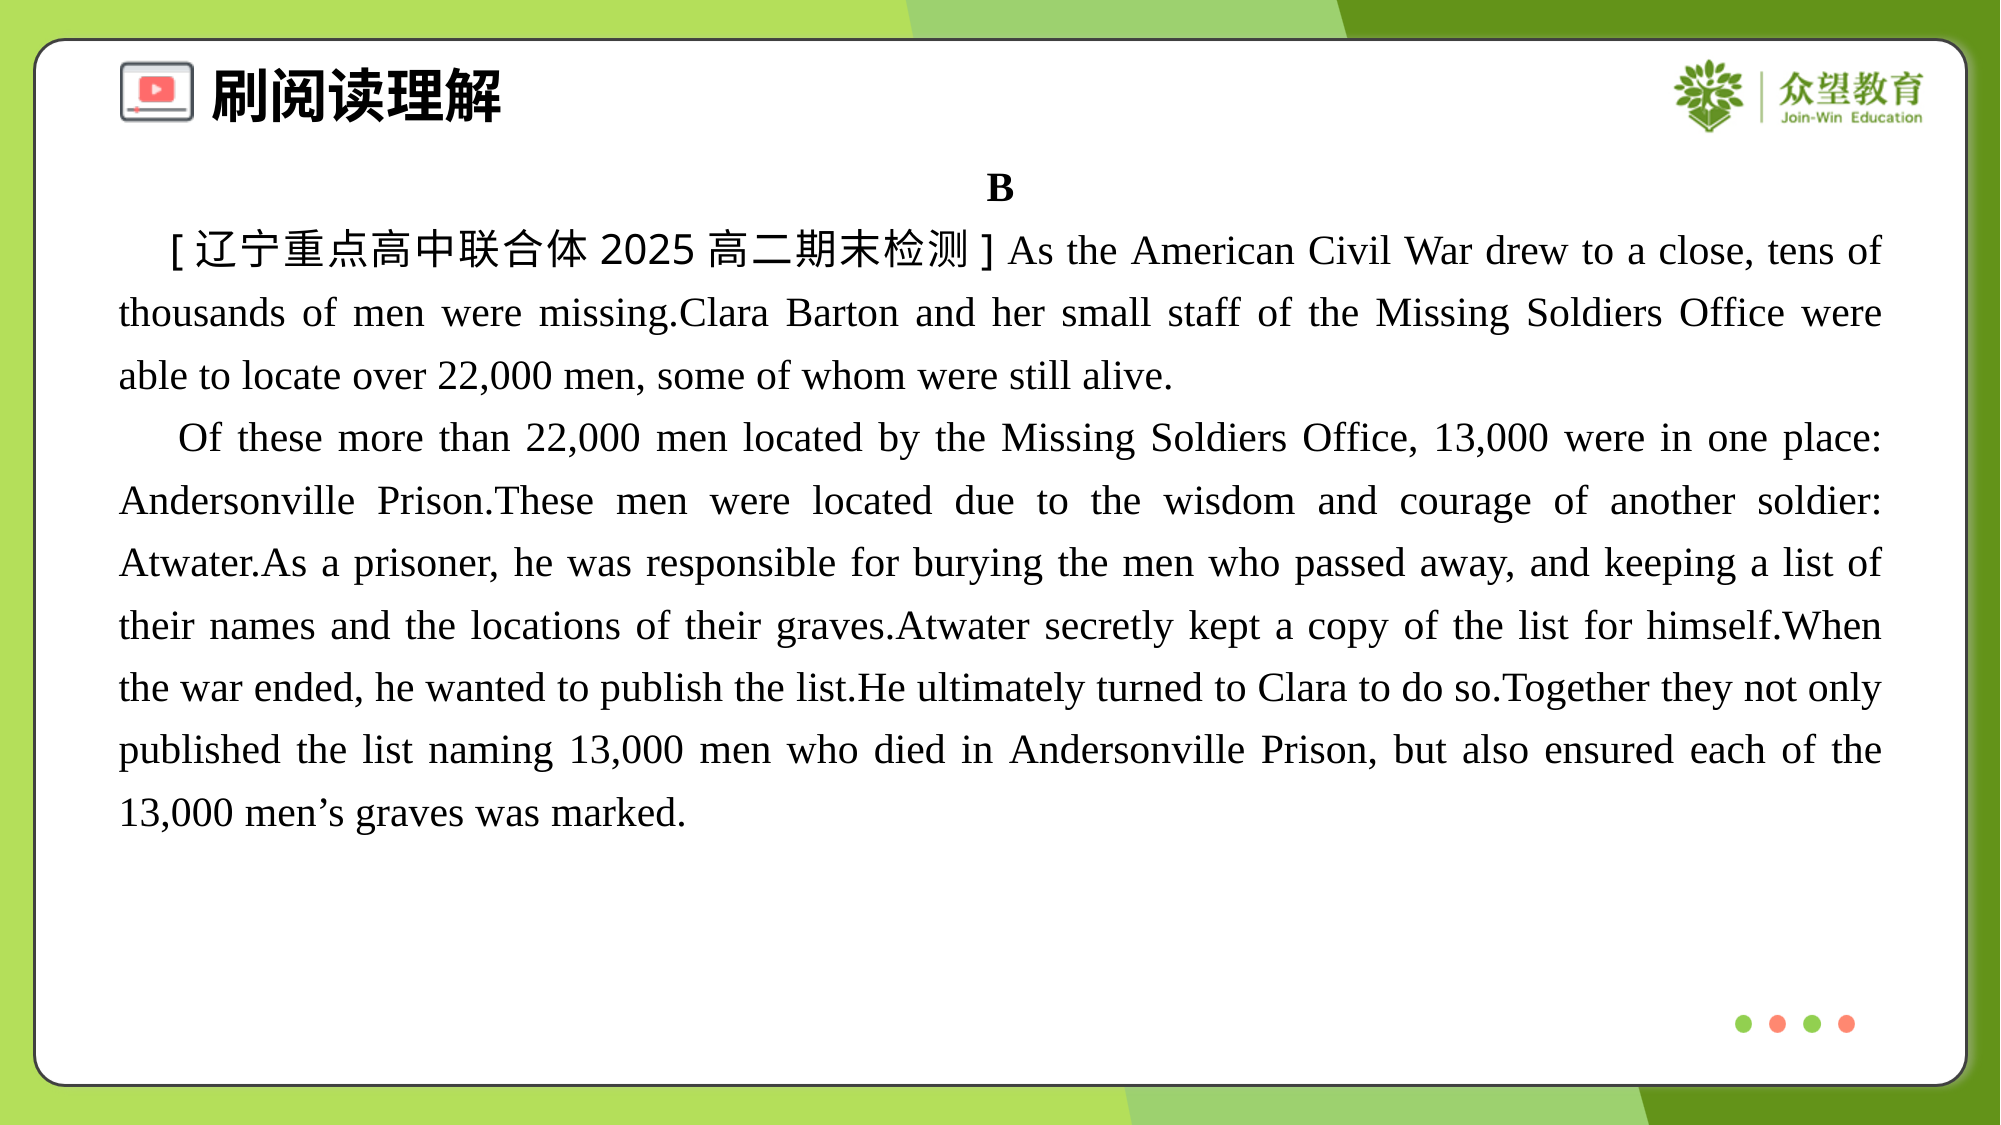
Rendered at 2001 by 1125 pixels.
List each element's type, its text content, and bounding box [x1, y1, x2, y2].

picture [0, 0, 2000, 1125]
text_box B [辽宁重点高中联合体2025高二期末检测] As the American Civil War drew to a close, tens of thousands of men were missing.Clara Barton and her small staff of the Missing Soldiers Office were able to locate over 22,000 men, some of whom were still alive. Of these more than 22,000 men located by the Missing Soldiers Office, 13,000 were in one place: Andersonville Prison.These men were located due to the wisdom and courage of another soldier: Atwater.As a prisoner, he was responsible for burying the men who passed away, and keeping a list of their names and the locations of their graves.Atwater secretly kept a copy of the list for himself.When the war ended, he wanted to publish the list.He ultimately turned to Clara to do so.Together they not only published the list naming 13,000 men who died in Andersonville Prison, but also ensured each of the 13,000 men’s graves was marked. [118, 147, 1883, 836]
